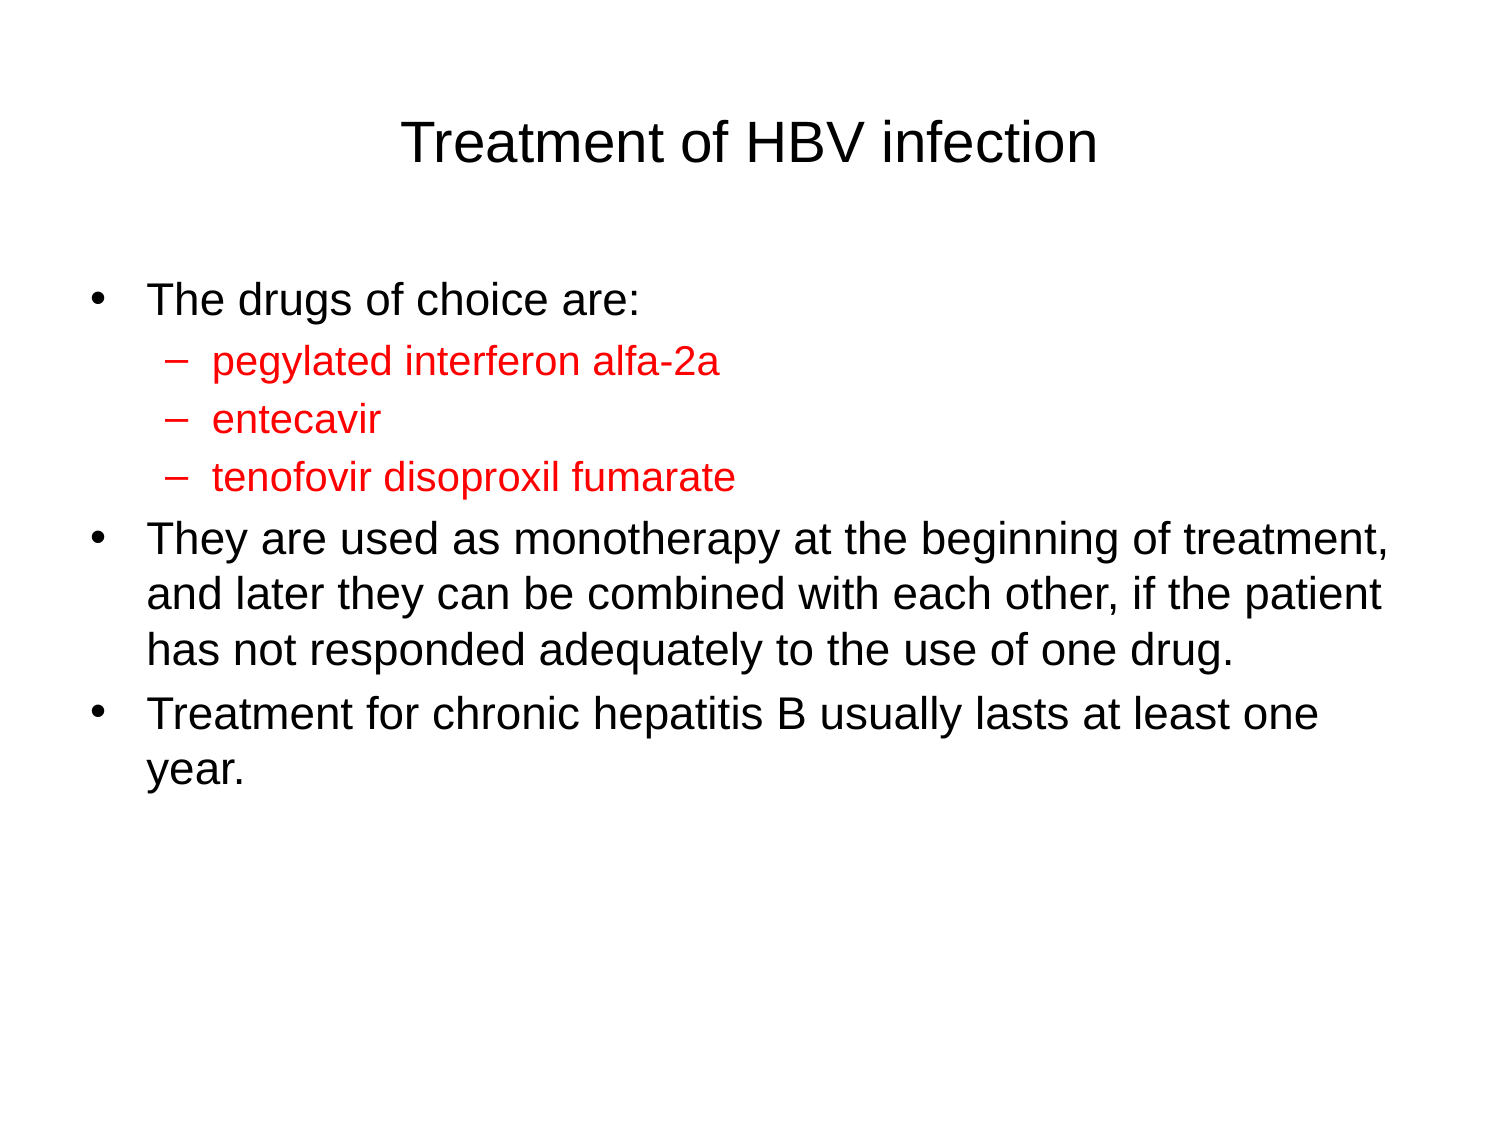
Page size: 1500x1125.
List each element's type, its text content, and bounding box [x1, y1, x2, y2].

title Treatment of HBV infection [75, 45, 1425, 233]
list The drugs of choice are: pegylated interferon alfa-2a entecavir tenofovir disoproxil fumarate They are used as monotherapy at the beginning of treatment, and later they can be combined with each other, if the patient has not responded adequately to the use of one drug. Treatment for chronic hepatitis B usually lasts at least one year. [75, 262, 1425, 1005]
